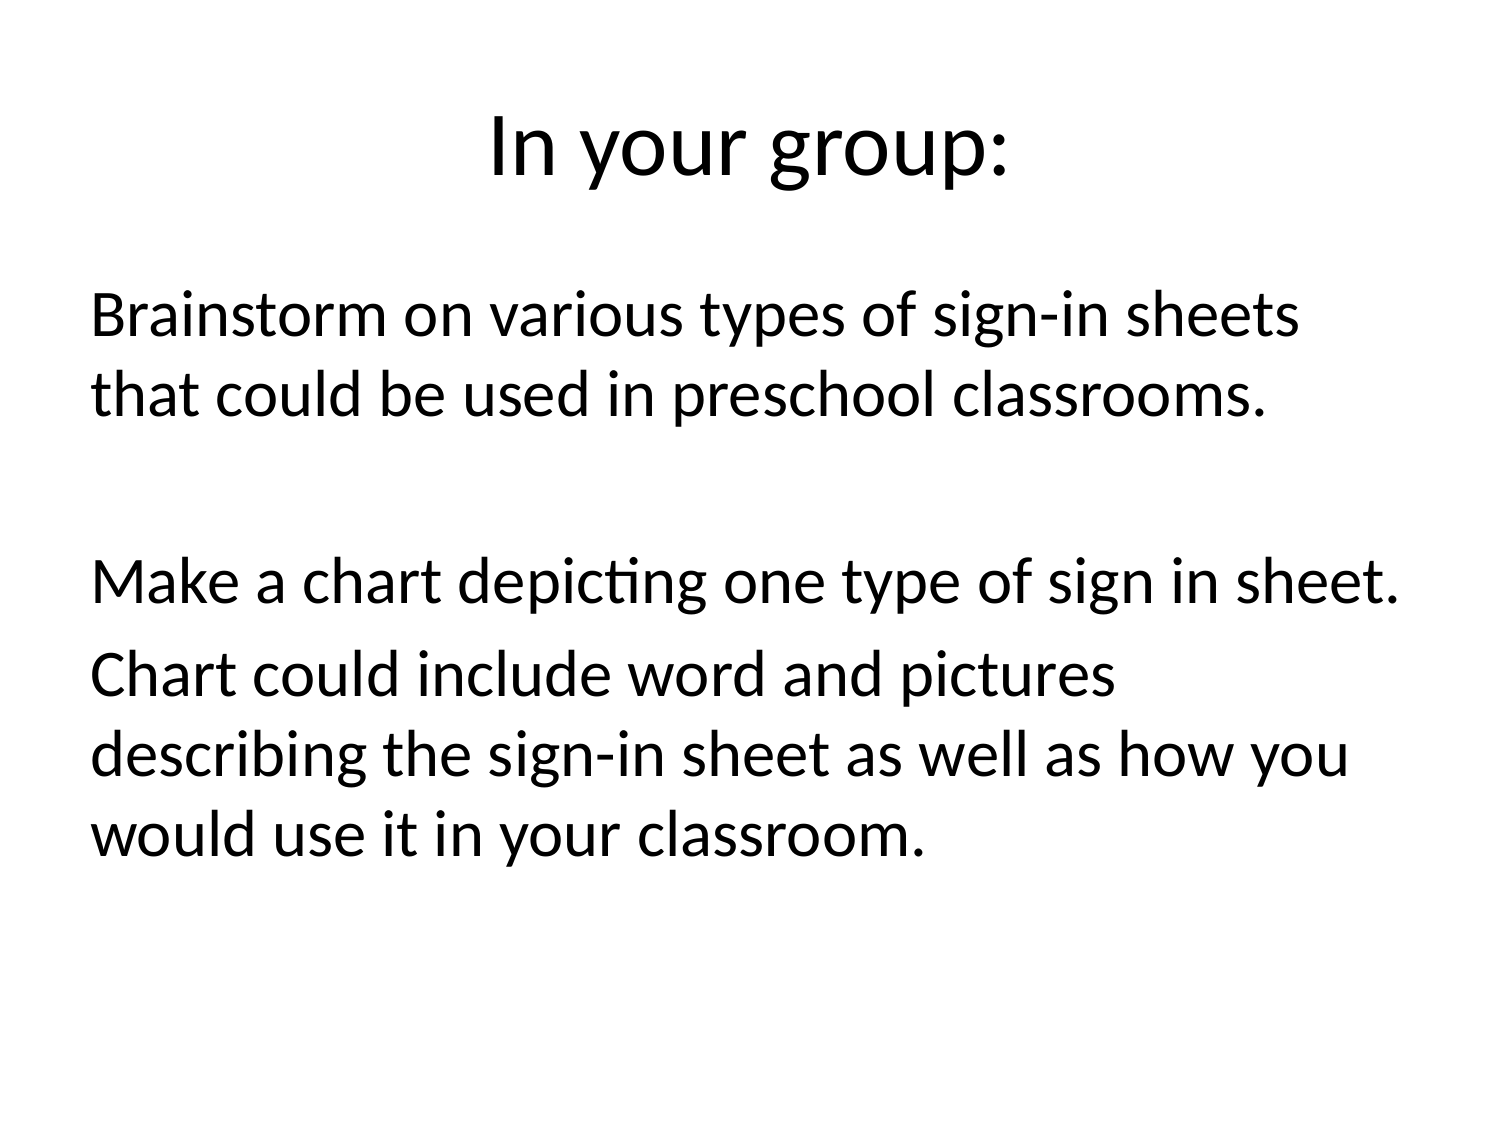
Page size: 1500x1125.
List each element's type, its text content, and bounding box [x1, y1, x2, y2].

title In your group: [75, 45, 1425, 233]
list Brainstorm on various types of sign-in sheets that could be used in preschool classrooms. Make a chart depicting one type of sign in sheet. Chart could include word and pictures describing the sign-in sheet as well as how you would use it in your classroom. [75, 262, 1425, 1005]
